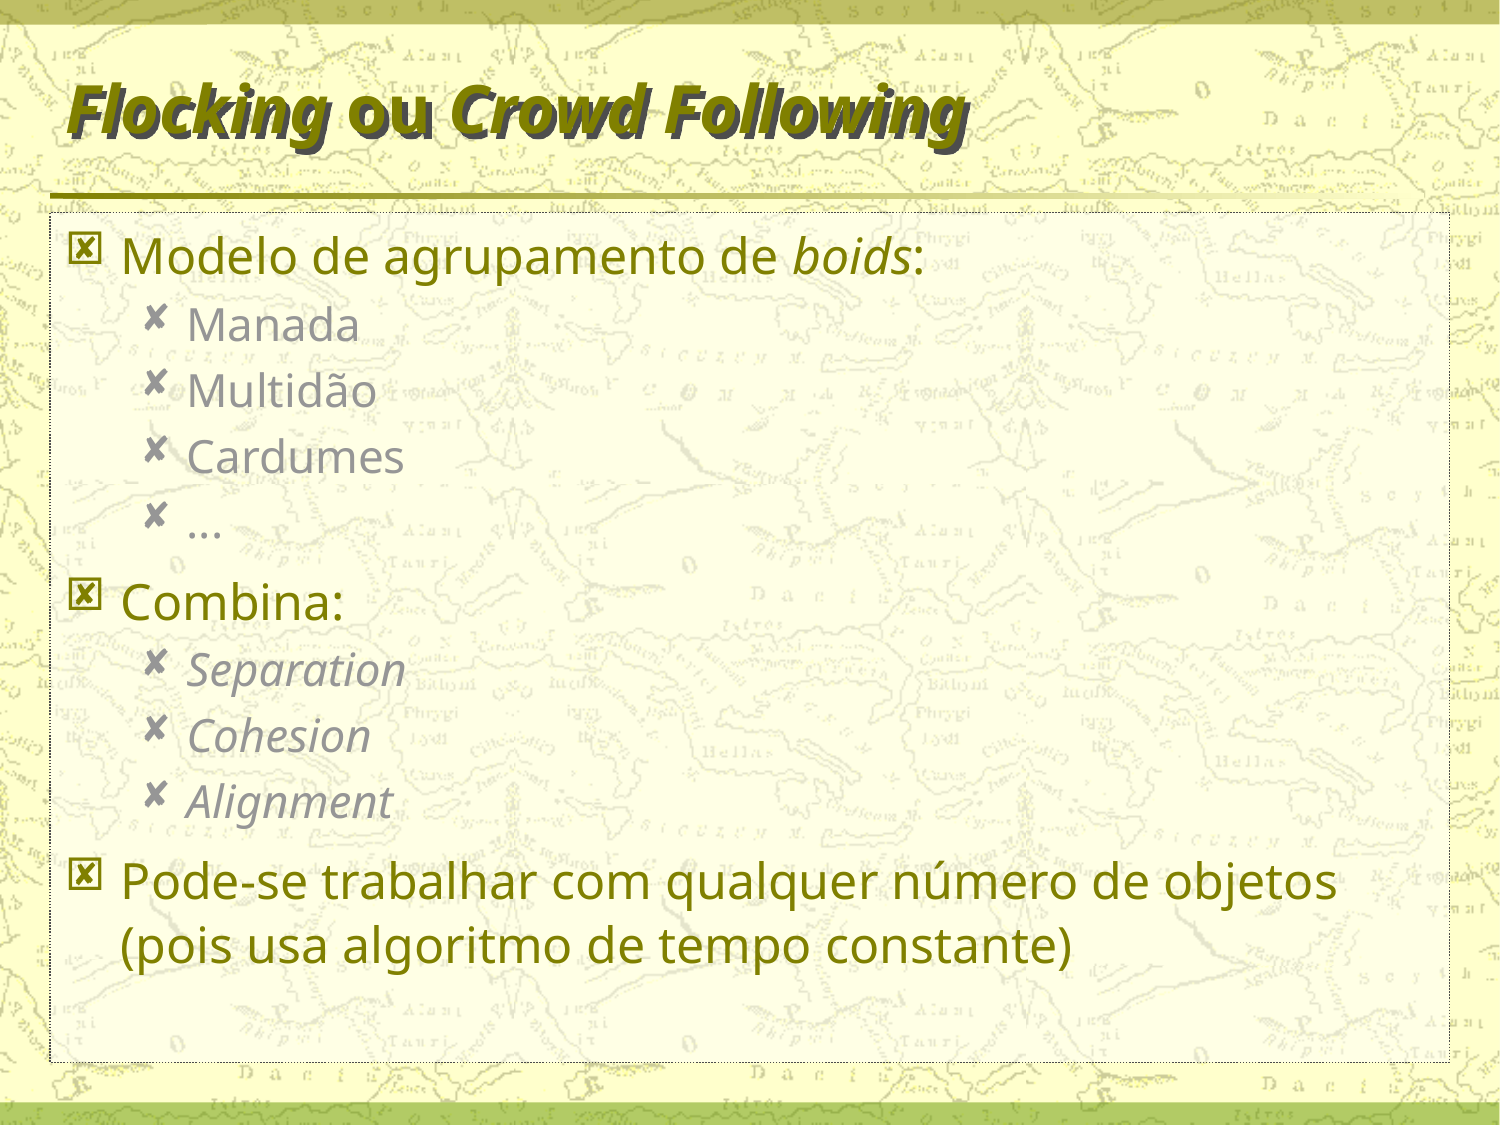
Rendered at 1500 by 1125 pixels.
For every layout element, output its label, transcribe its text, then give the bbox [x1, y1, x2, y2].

list Modelo de agrupamento de boids: Manada Multidão Cardumes ... Combina: Separation Cohesion Alignment Pode-se trabalhar com qualquer número de objetos (pois usa algoritmo de tempo constante) [49, 212, 1450, 1063]
picture [0, 25, 1500, 1102]
title Flocking ou Crowd Following [50, 8, 1450, 206]
